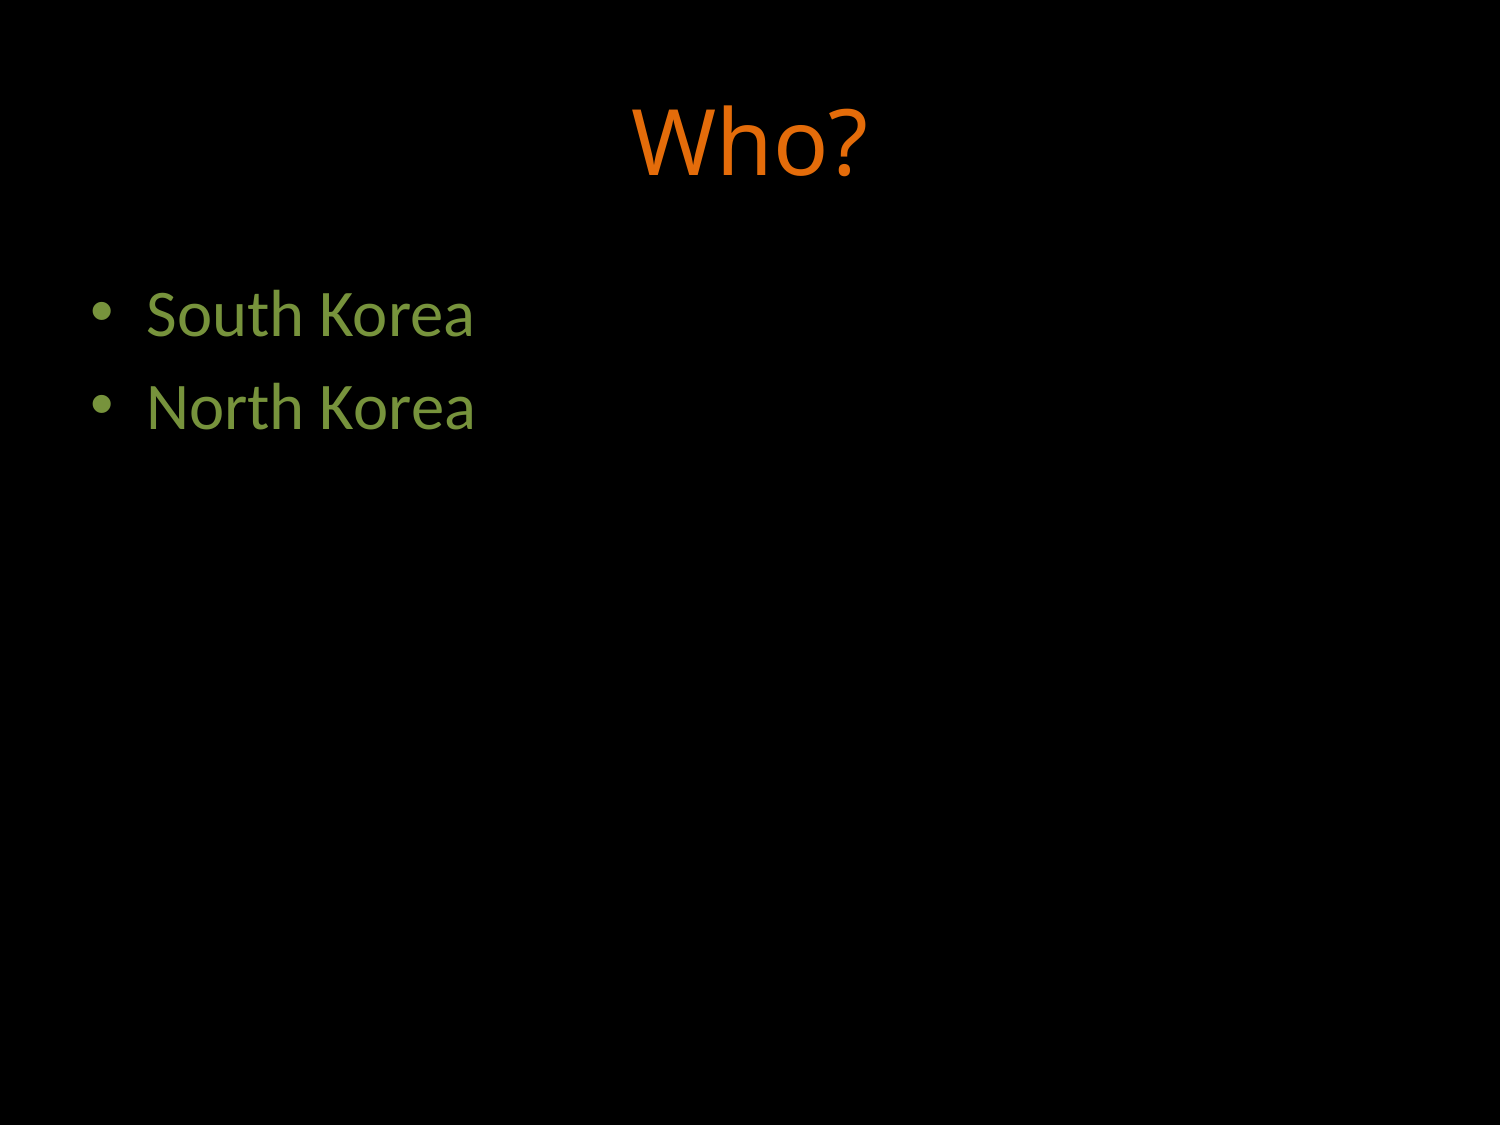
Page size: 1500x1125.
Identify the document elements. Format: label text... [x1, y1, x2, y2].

list South Korea North Korea [75, 262, 1425, 1005]
title Who? [75, 45, 1425, 233]
